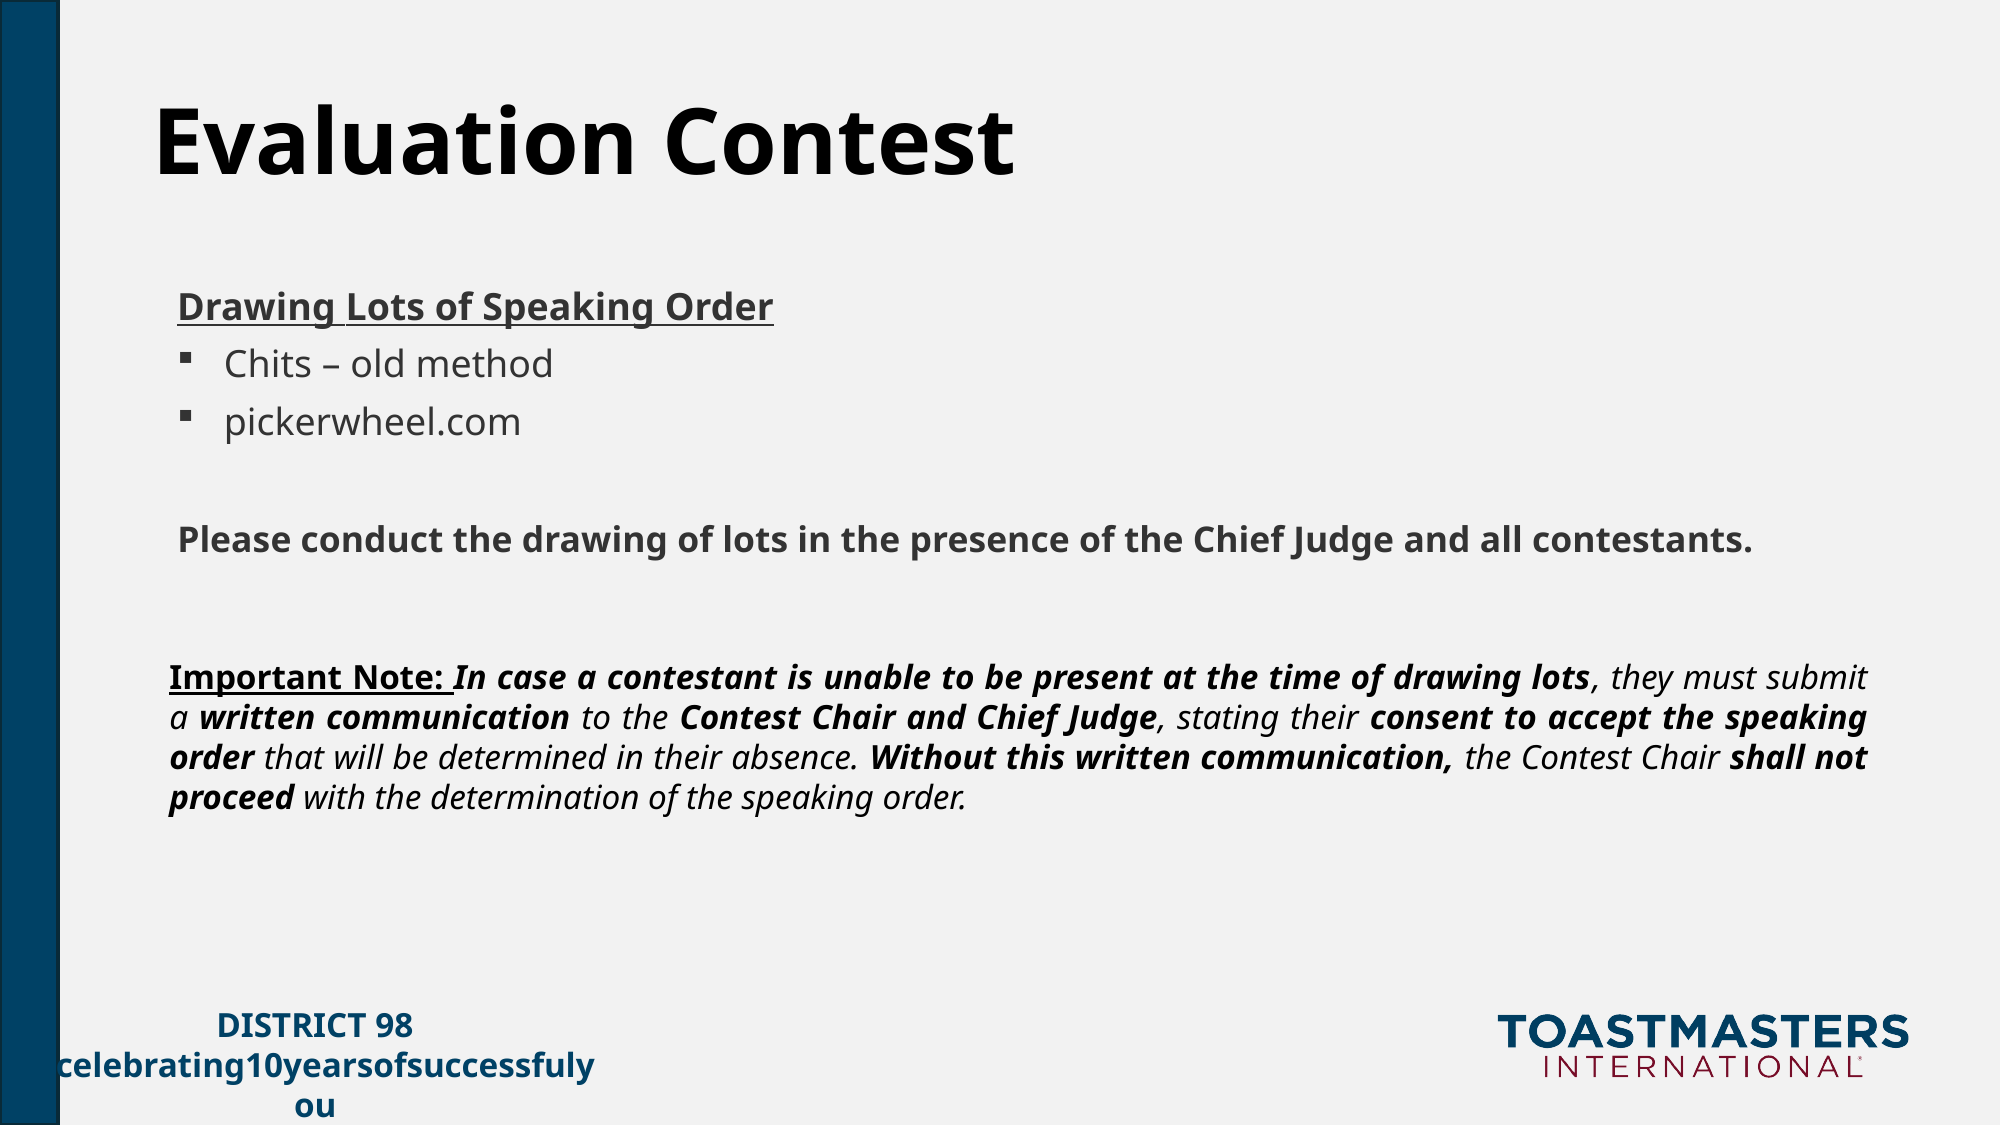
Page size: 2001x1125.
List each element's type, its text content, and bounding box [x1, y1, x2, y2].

picture [1383, 631, 2000, 1125]
text_box Drawing Lots of Speaking Order Chits – old method pickerwheel.com [175, 268, 854, 443]
text_box Important Note: In case a contestant is unable to be present at the time of drawing lots, they must submit a written communication to the Contest Chair and Chief Judge, stating their consent to accept the speaking order that will be determined in their absence. Without this written communication, the Contest Chair shall not proceed with the determination of the speaking order. [154, 649, 1383, 861]
text_box Please conduct the drawing of lots in the presence of the Chief Judge and all contestants. [175, 514, 1844, 560]
text_box DISTRICT 98 #celebrating10yearsofsuccessfulyou [10, 996, 620, 1125]
title Evaluation Contest [137, 59, 1944, 229]
text_box [0, 0, 60, 1125]
